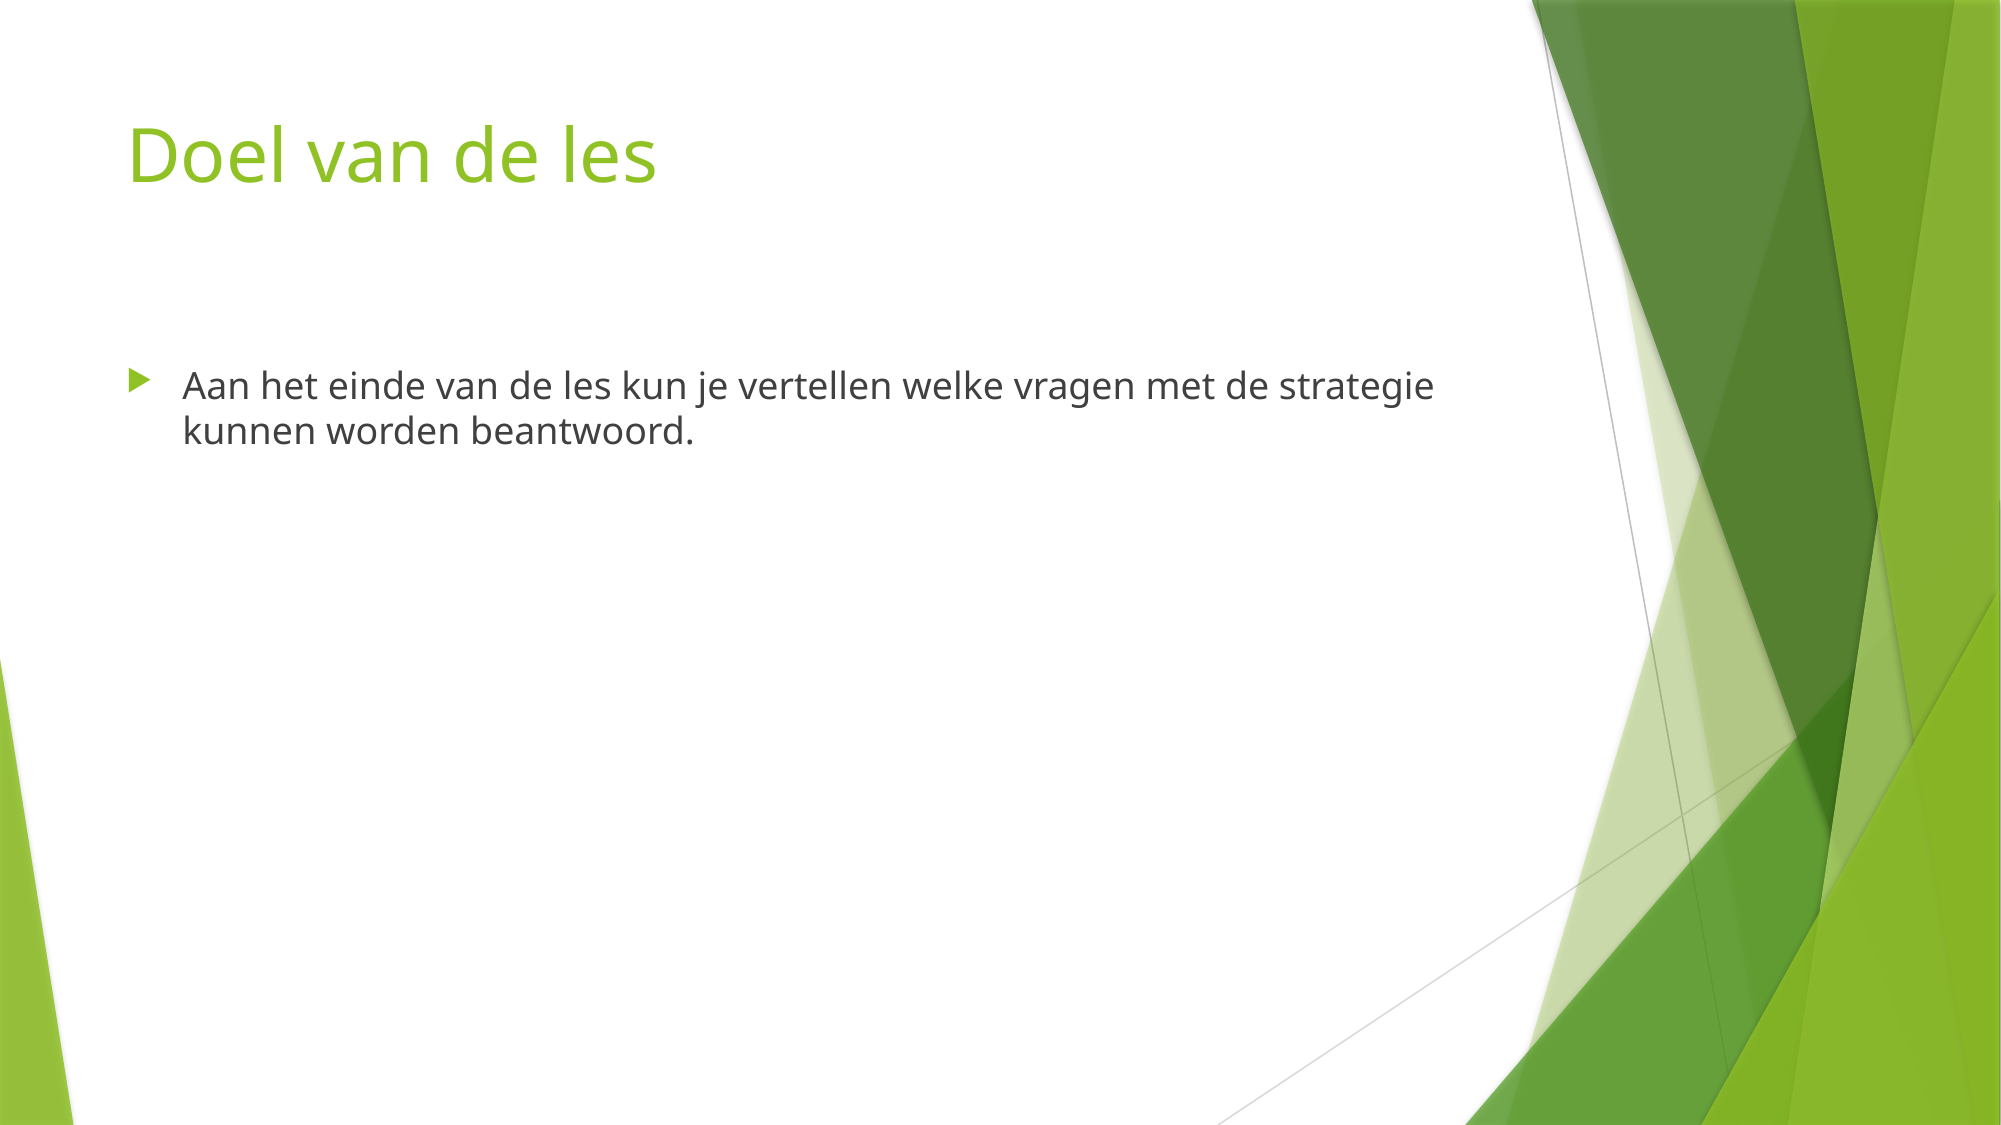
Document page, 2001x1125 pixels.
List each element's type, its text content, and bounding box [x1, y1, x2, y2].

list Aan het einde van de les kun je vertellen welke vragen met de strategie kunnen worden beantwoord. [111, 354, 1522, 992]
title Doel van de les [111, 99, 1522, 317]
